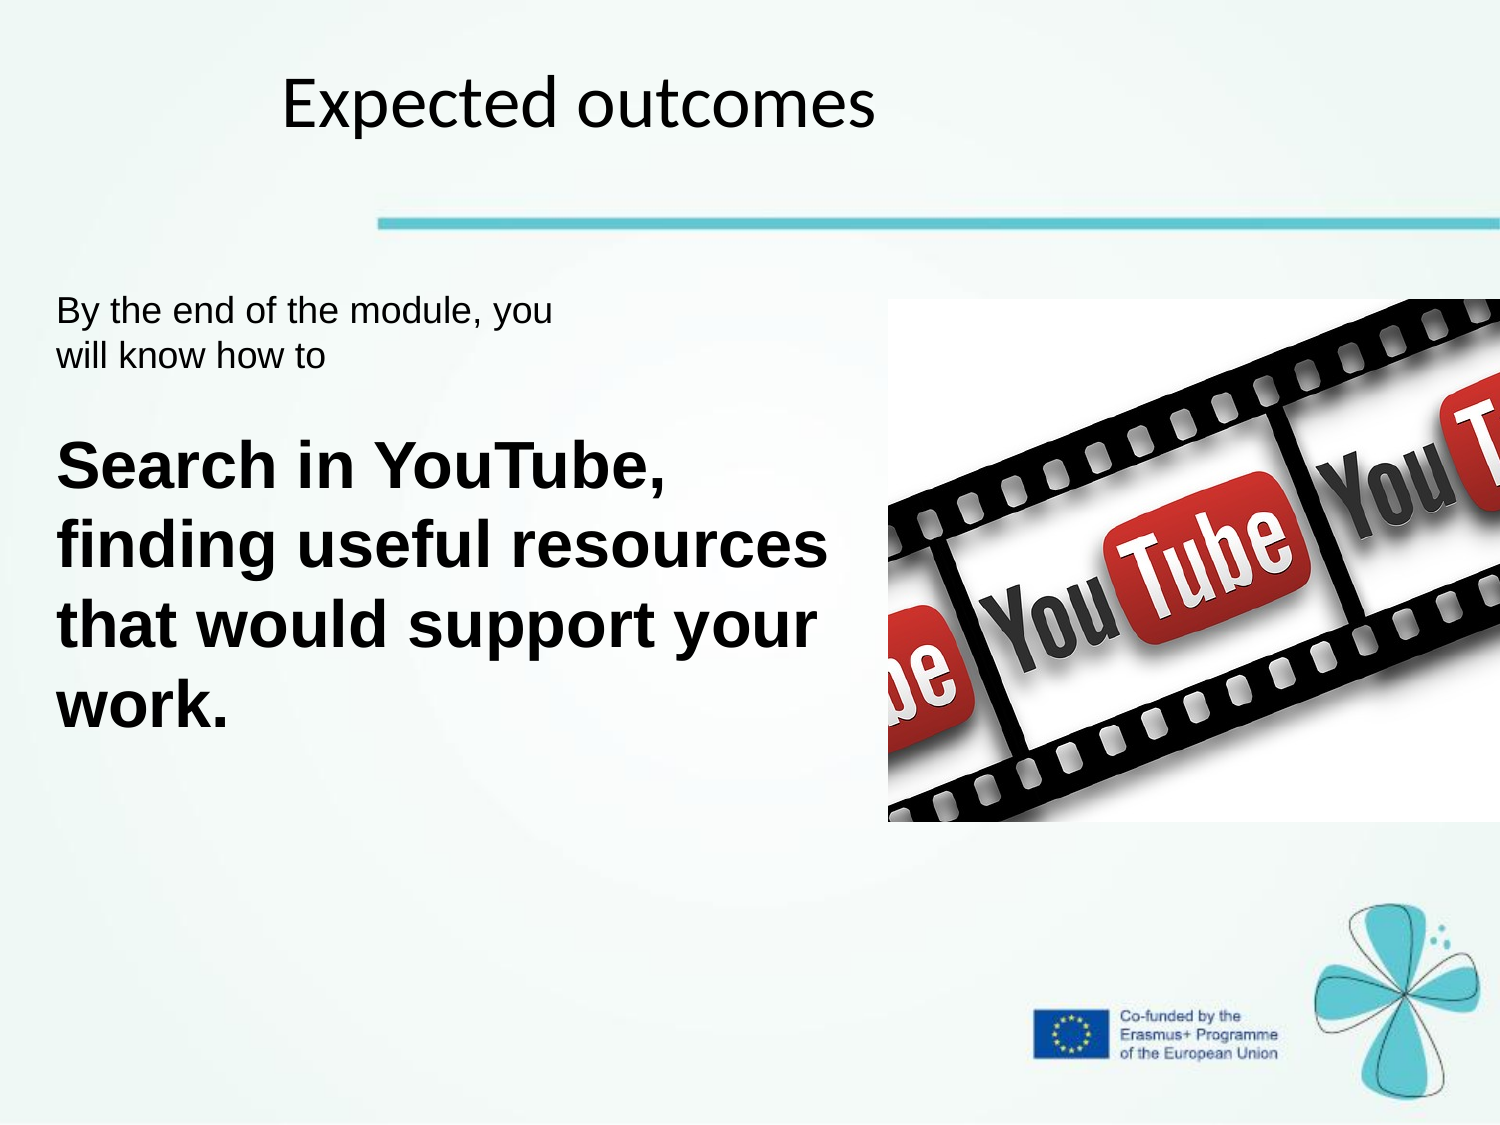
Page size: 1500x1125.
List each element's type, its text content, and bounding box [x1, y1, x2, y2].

text_box By the end of the module, you will know how to Search in YouTube, finding useful resources that would support your work. [41, 278, 1481, 1044]
text_box Expected outcomes [266, 45, 1500, 150]
picture [0, 0, 1500, 1125]
